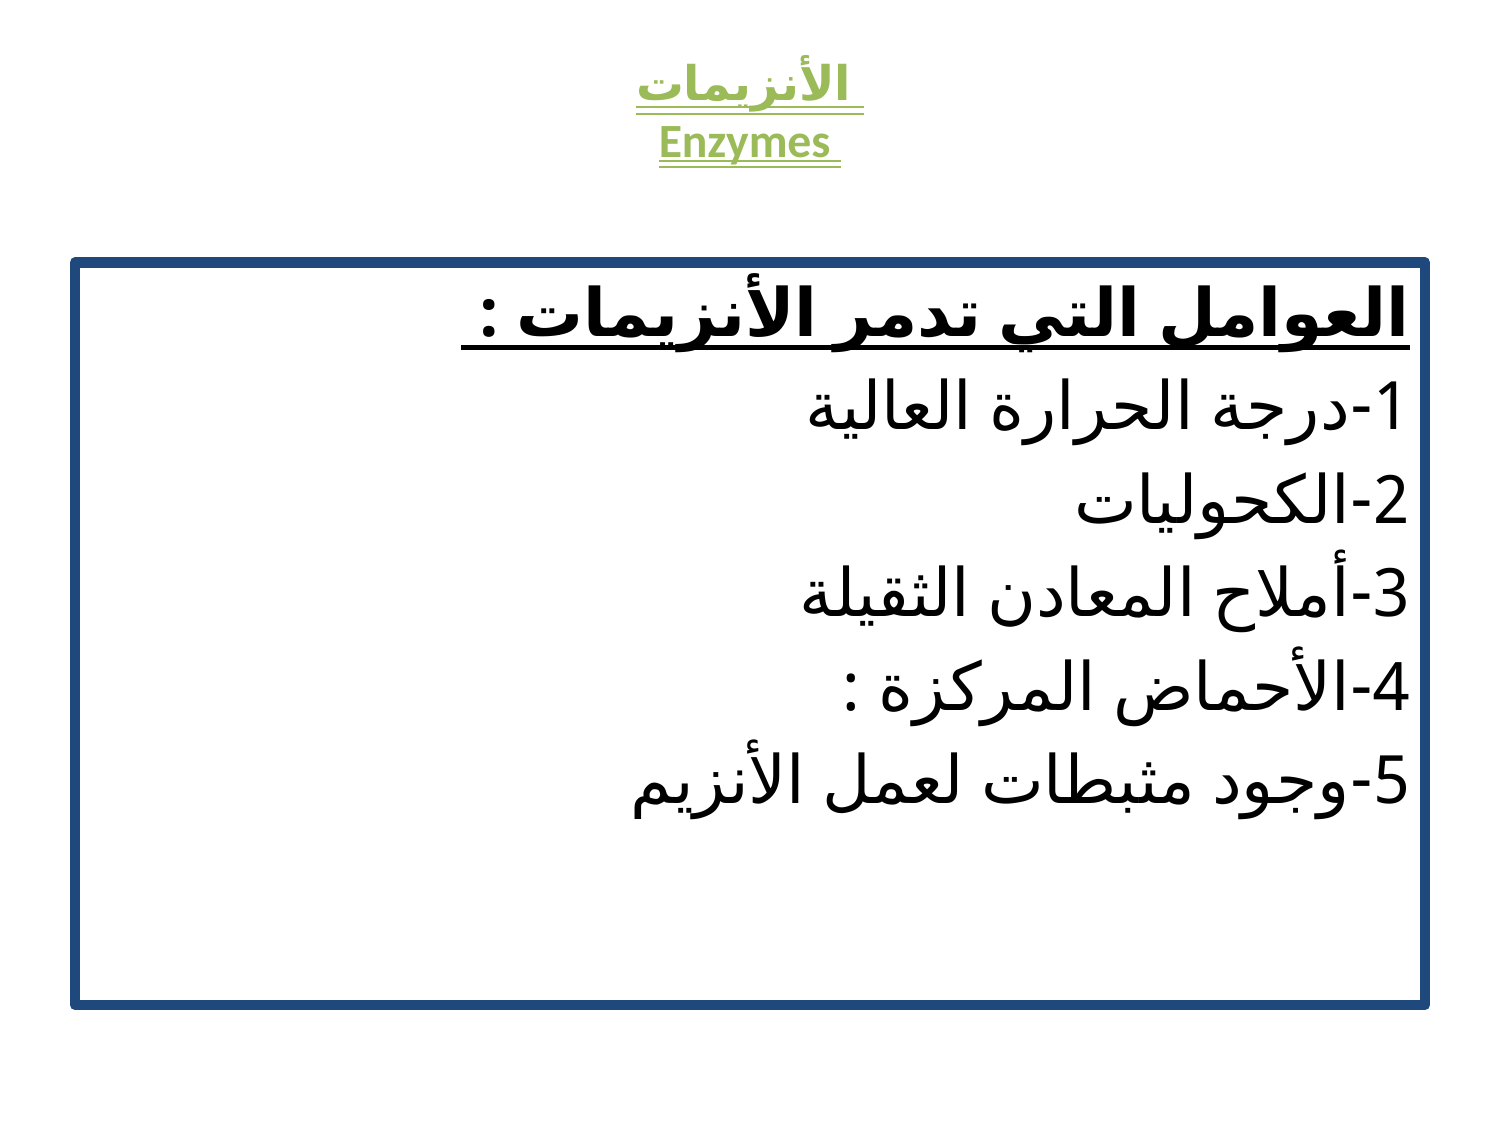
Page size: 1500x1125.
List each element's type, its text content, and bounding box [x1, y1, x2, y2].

list العوامل التي تدمر الأنزيمات : 1-درجة الحرارة العالية 2-الكحوليات 3-أملاح المعادن الثقيلة 4-الأحماض المركزة : 5-وجود مثبطات لعمل الأنزيم [75, 262, 1425, 1005]
title الأنزيمات Enzymes [75, 45, 1425, 233]
